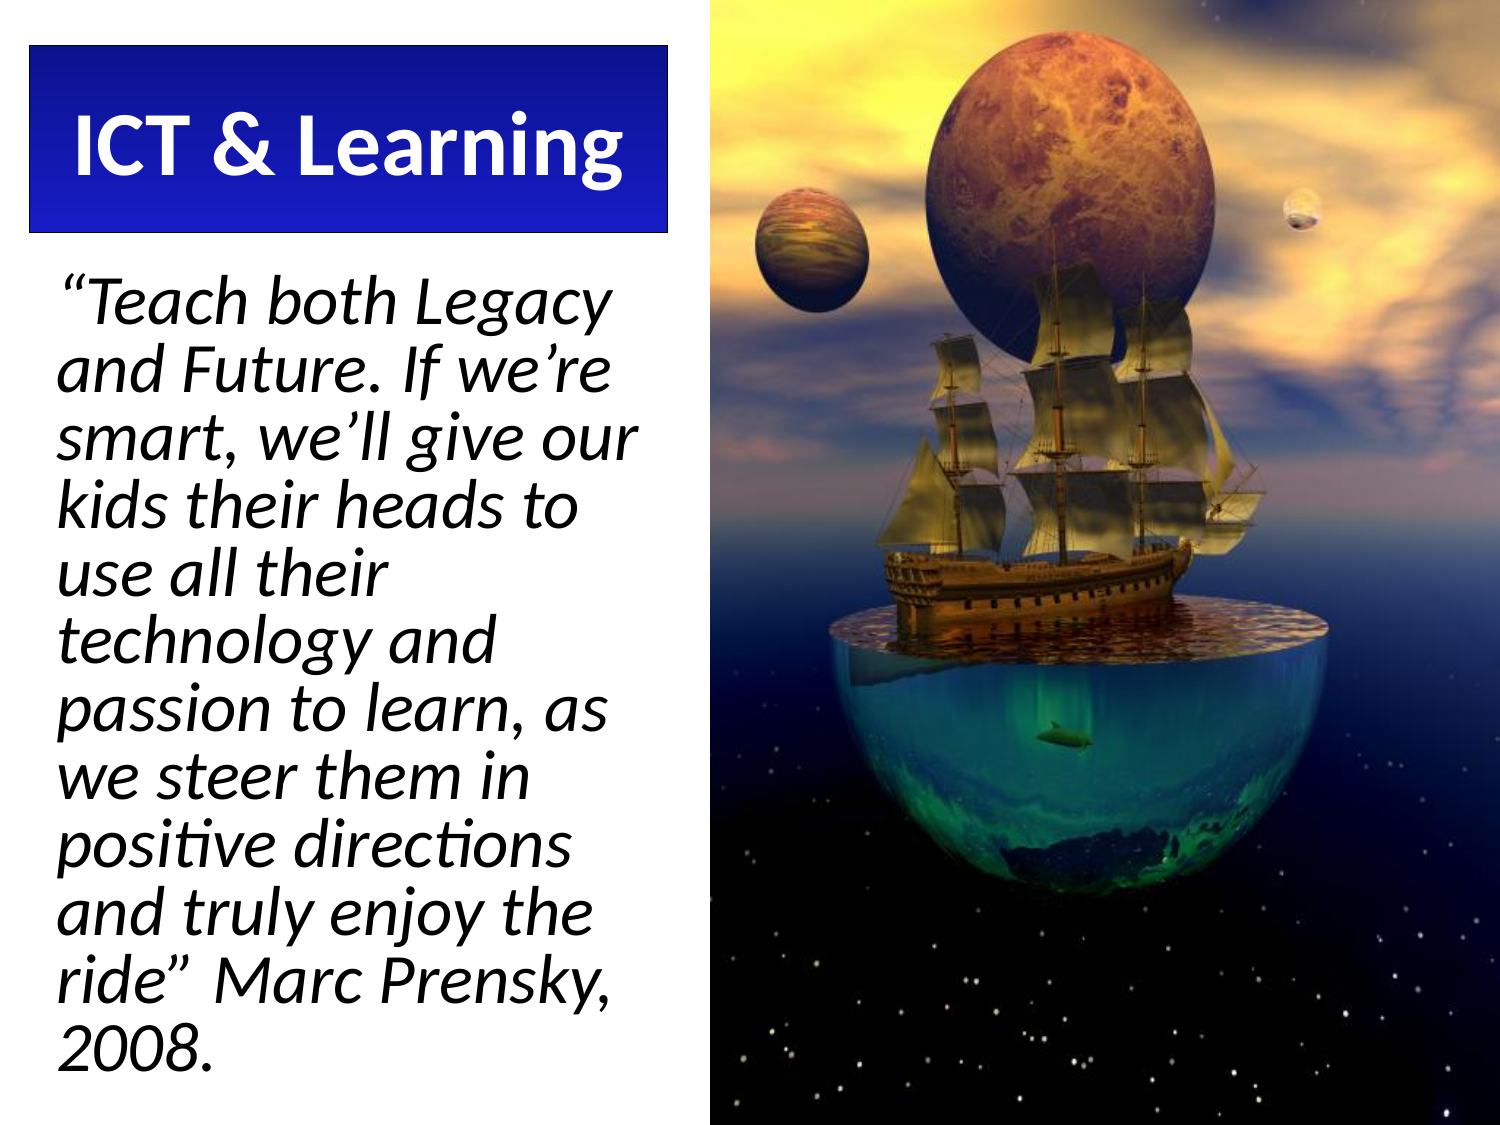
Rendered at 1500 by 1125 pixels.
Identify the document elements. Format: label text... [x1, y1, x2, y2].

list “Teach both Legacy and Future. If we’re smart, we’ll give our kids their heads to use all their technology and passion to learn, as we steer them in positive directions and truly enjoy the ride” Marc Prensky, 2008. [41, 262, 680, 1047]
title ICT & Learning [29, 45, 668, 233]
picture [710, 0, 1500, 1125]
